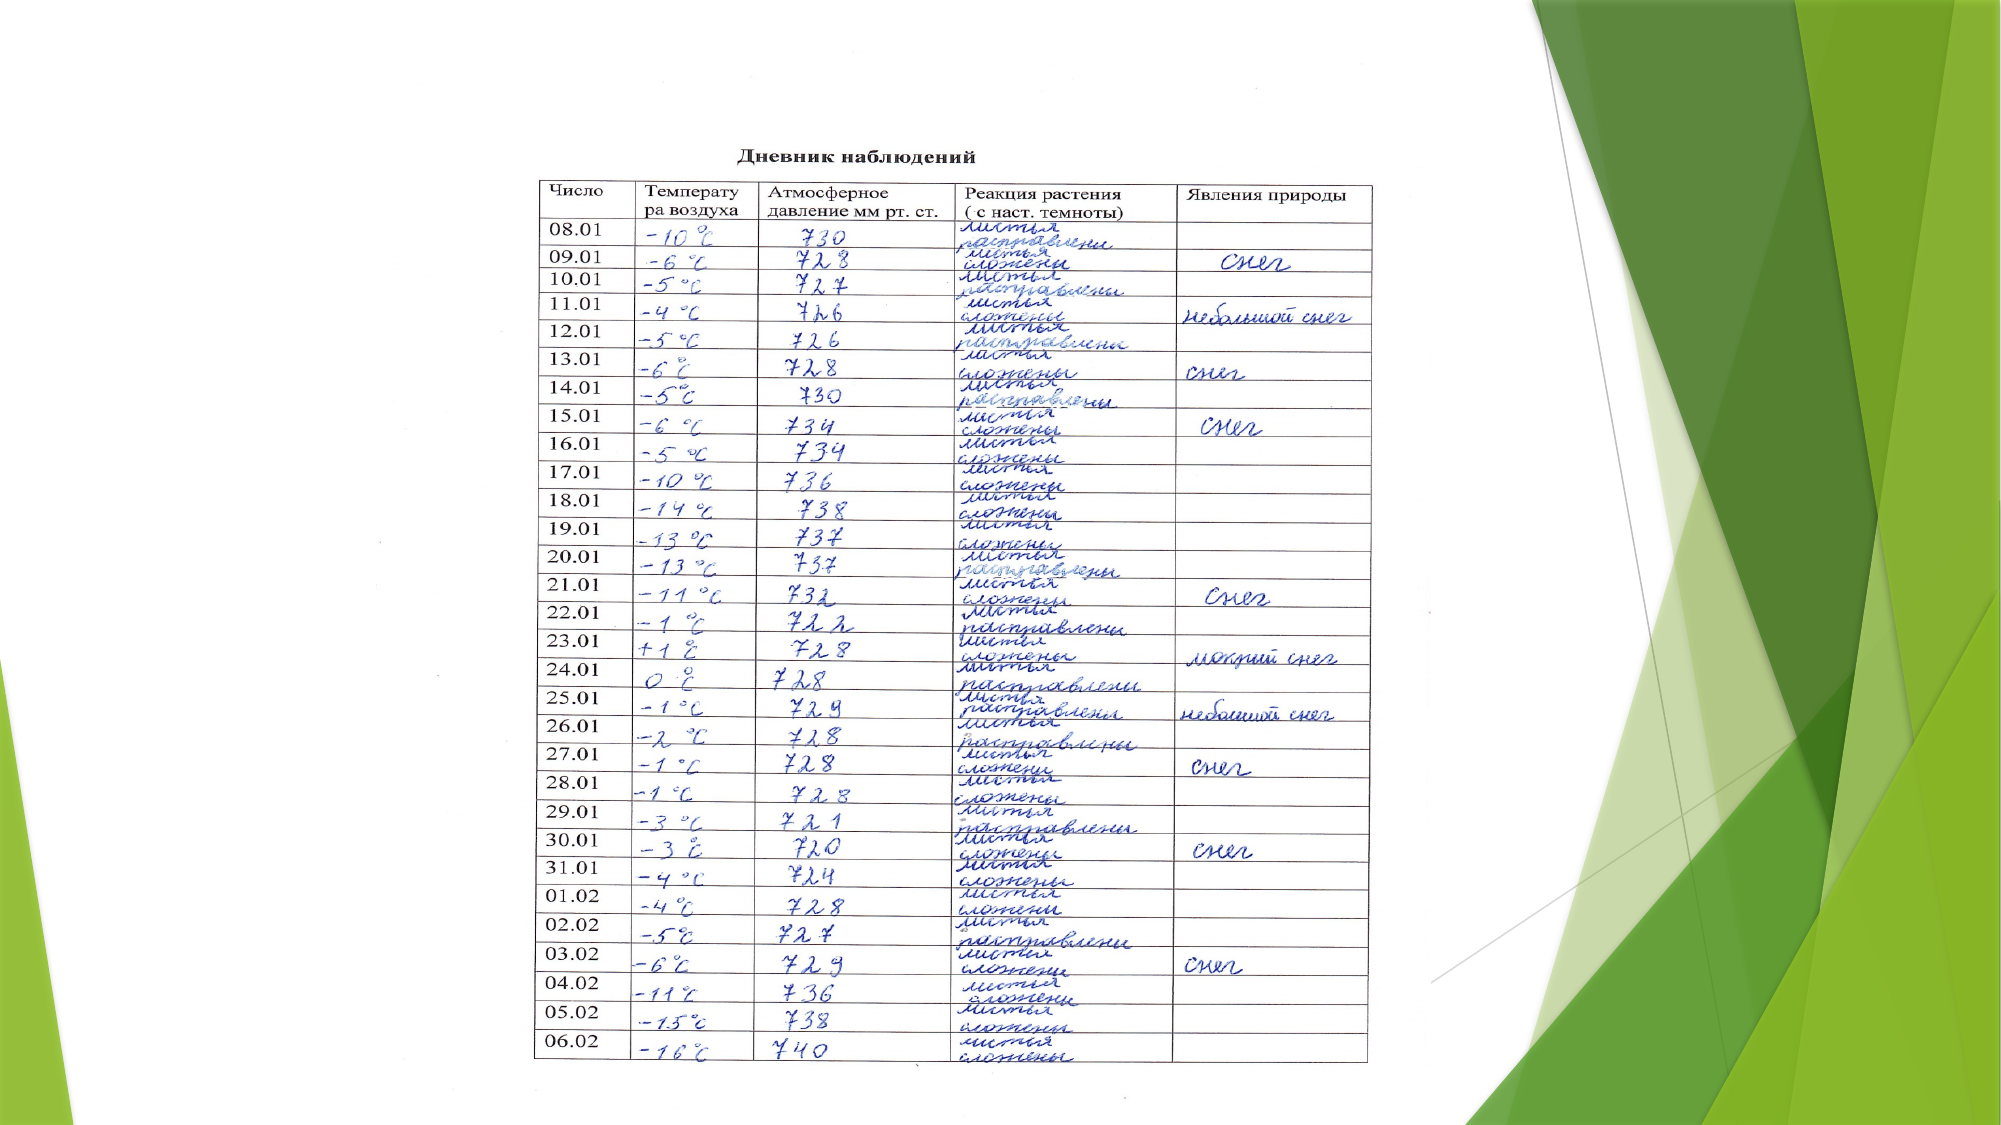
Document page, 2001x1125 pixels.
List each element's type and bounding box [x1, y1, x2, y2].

picture [368, 38, 1432, 1125]
